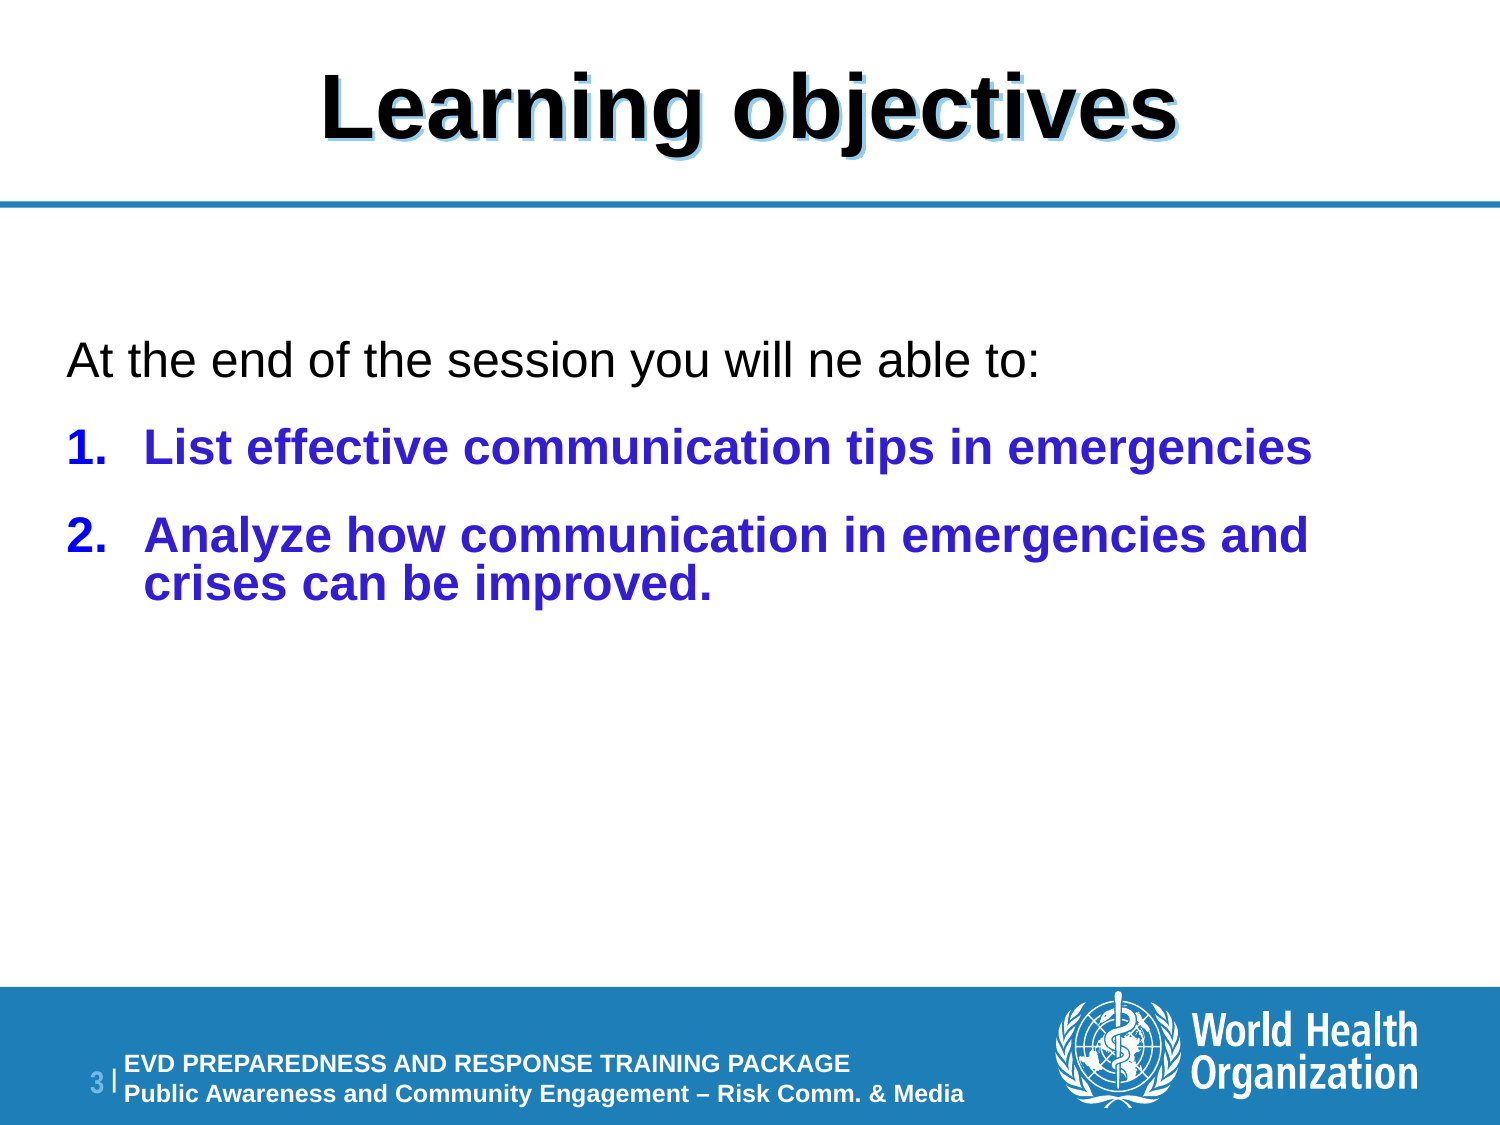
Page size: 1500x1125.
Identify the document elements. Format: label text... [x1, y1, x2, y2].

list At the end of the session you will ne able to: List effective communication tips in emergencies Analyze how communication in emergencies and crises can be improved. [66, 338, 1427, 837]
title Learning objectives [0, 0, 1500, 204]
